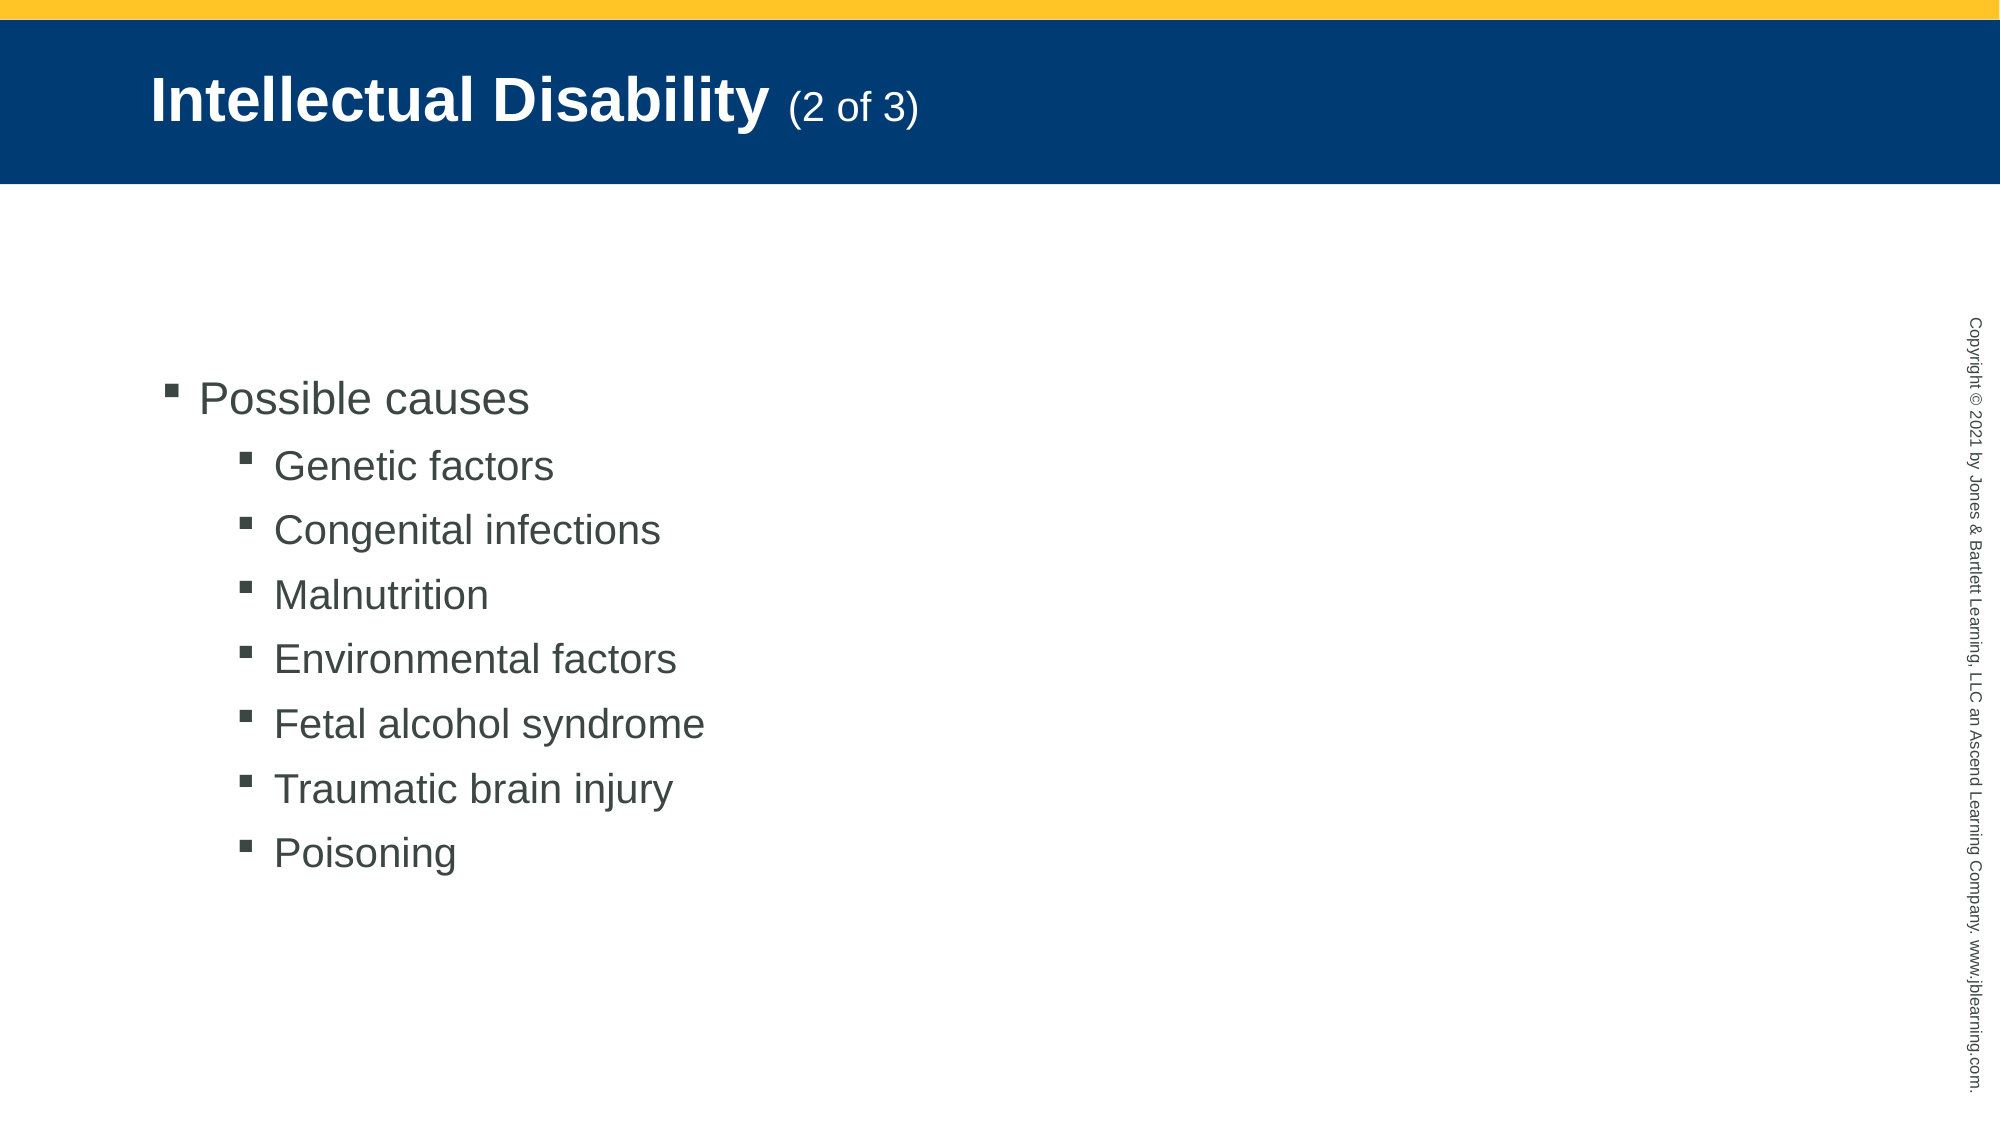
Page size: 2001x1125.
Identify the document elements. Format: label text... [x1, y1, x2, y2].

title Intellectual Disability (2 of 3) [0, 19, 2000, 185]
list Possible causes Genetic factors Congenital infections Malnutrition Environmental factors Fetal alcohol syndrome Traumatic brain injury Poisoning [146, 361, 1859, 1016]
